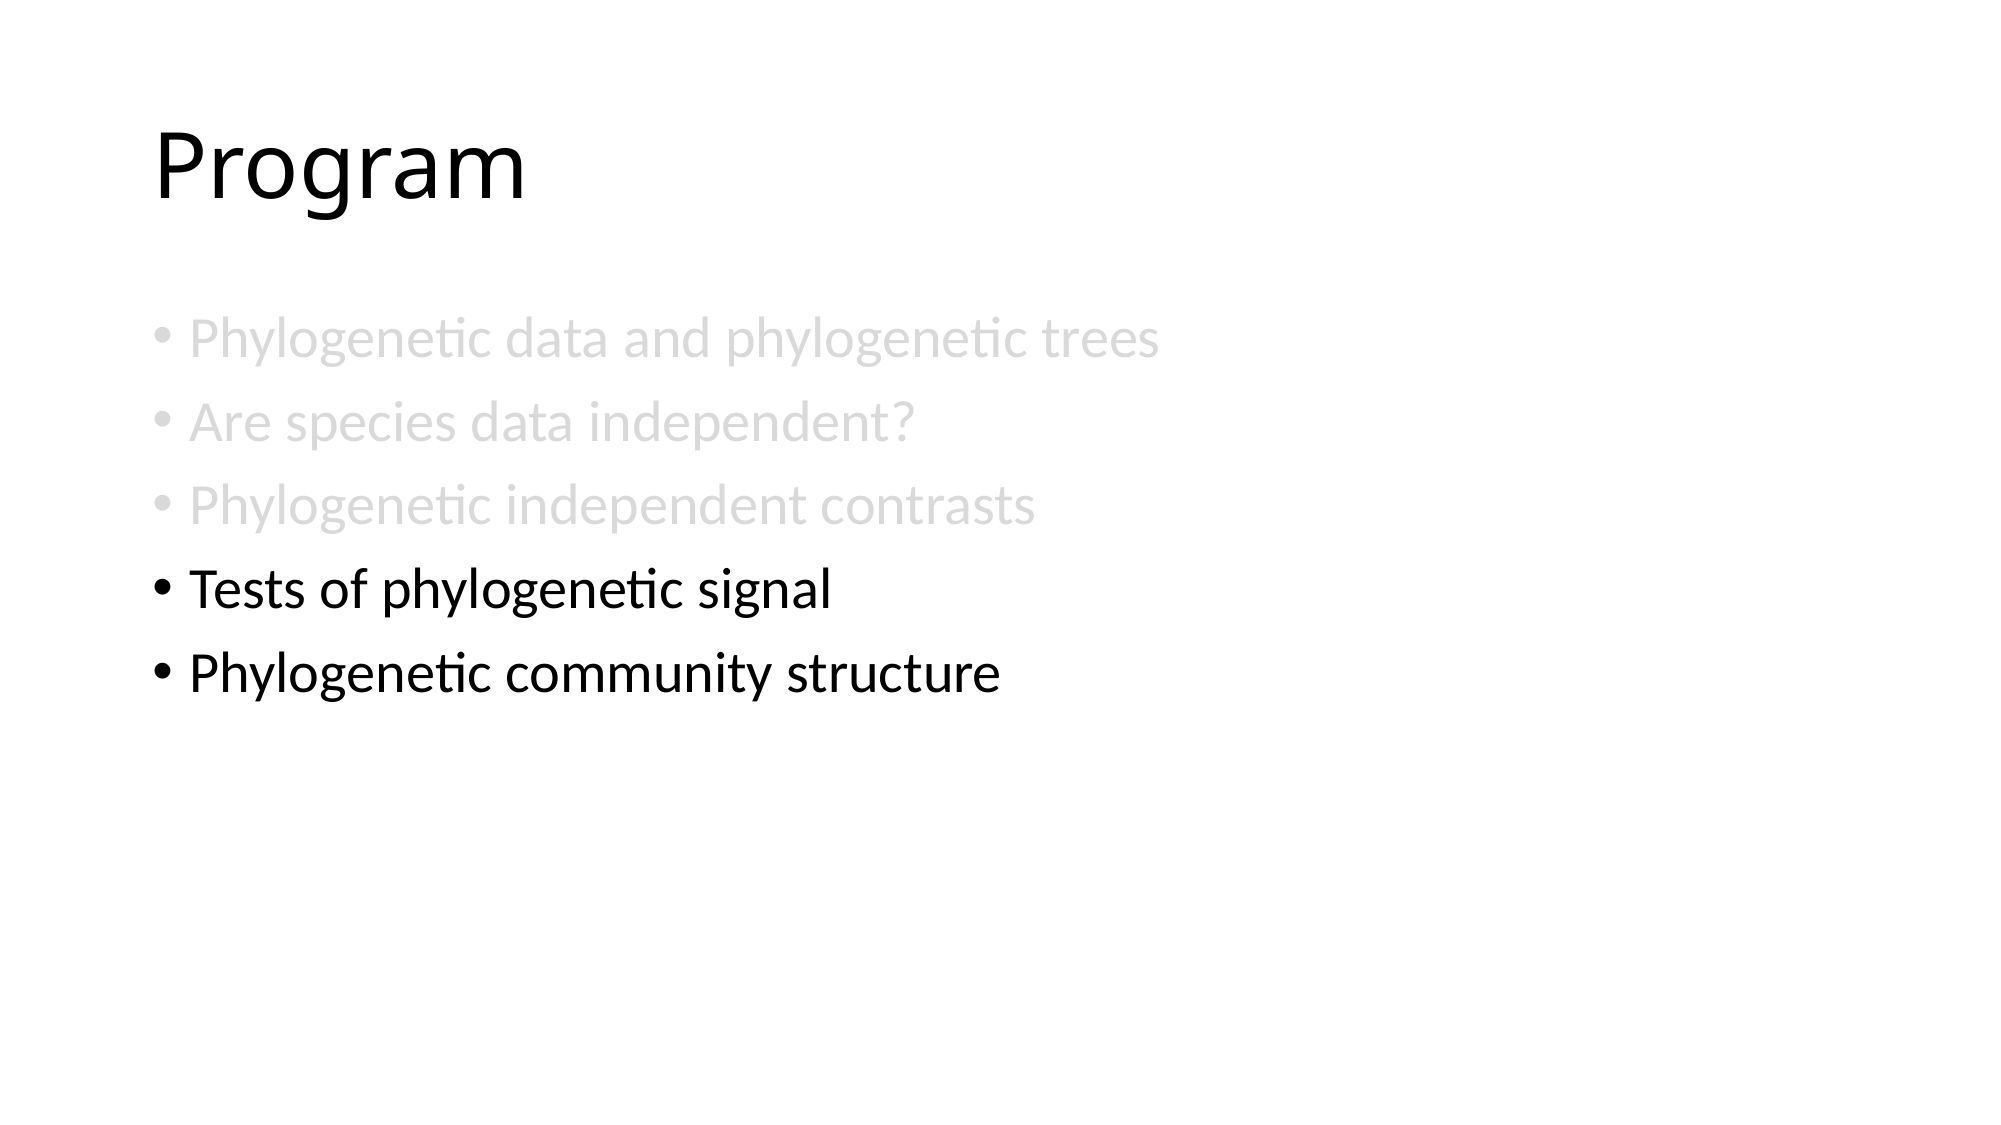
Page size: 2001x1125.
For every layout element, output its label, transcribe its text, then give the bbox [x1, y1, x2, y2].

title Program [137, 59, 1863, 278]
list Phylogenetic data and phylogenetic trees Are species data independent? Phylogenetic independent contrasts Tests of phylogenetic signal Phylogenetic community structure [137, 299, 1863, 1014]
